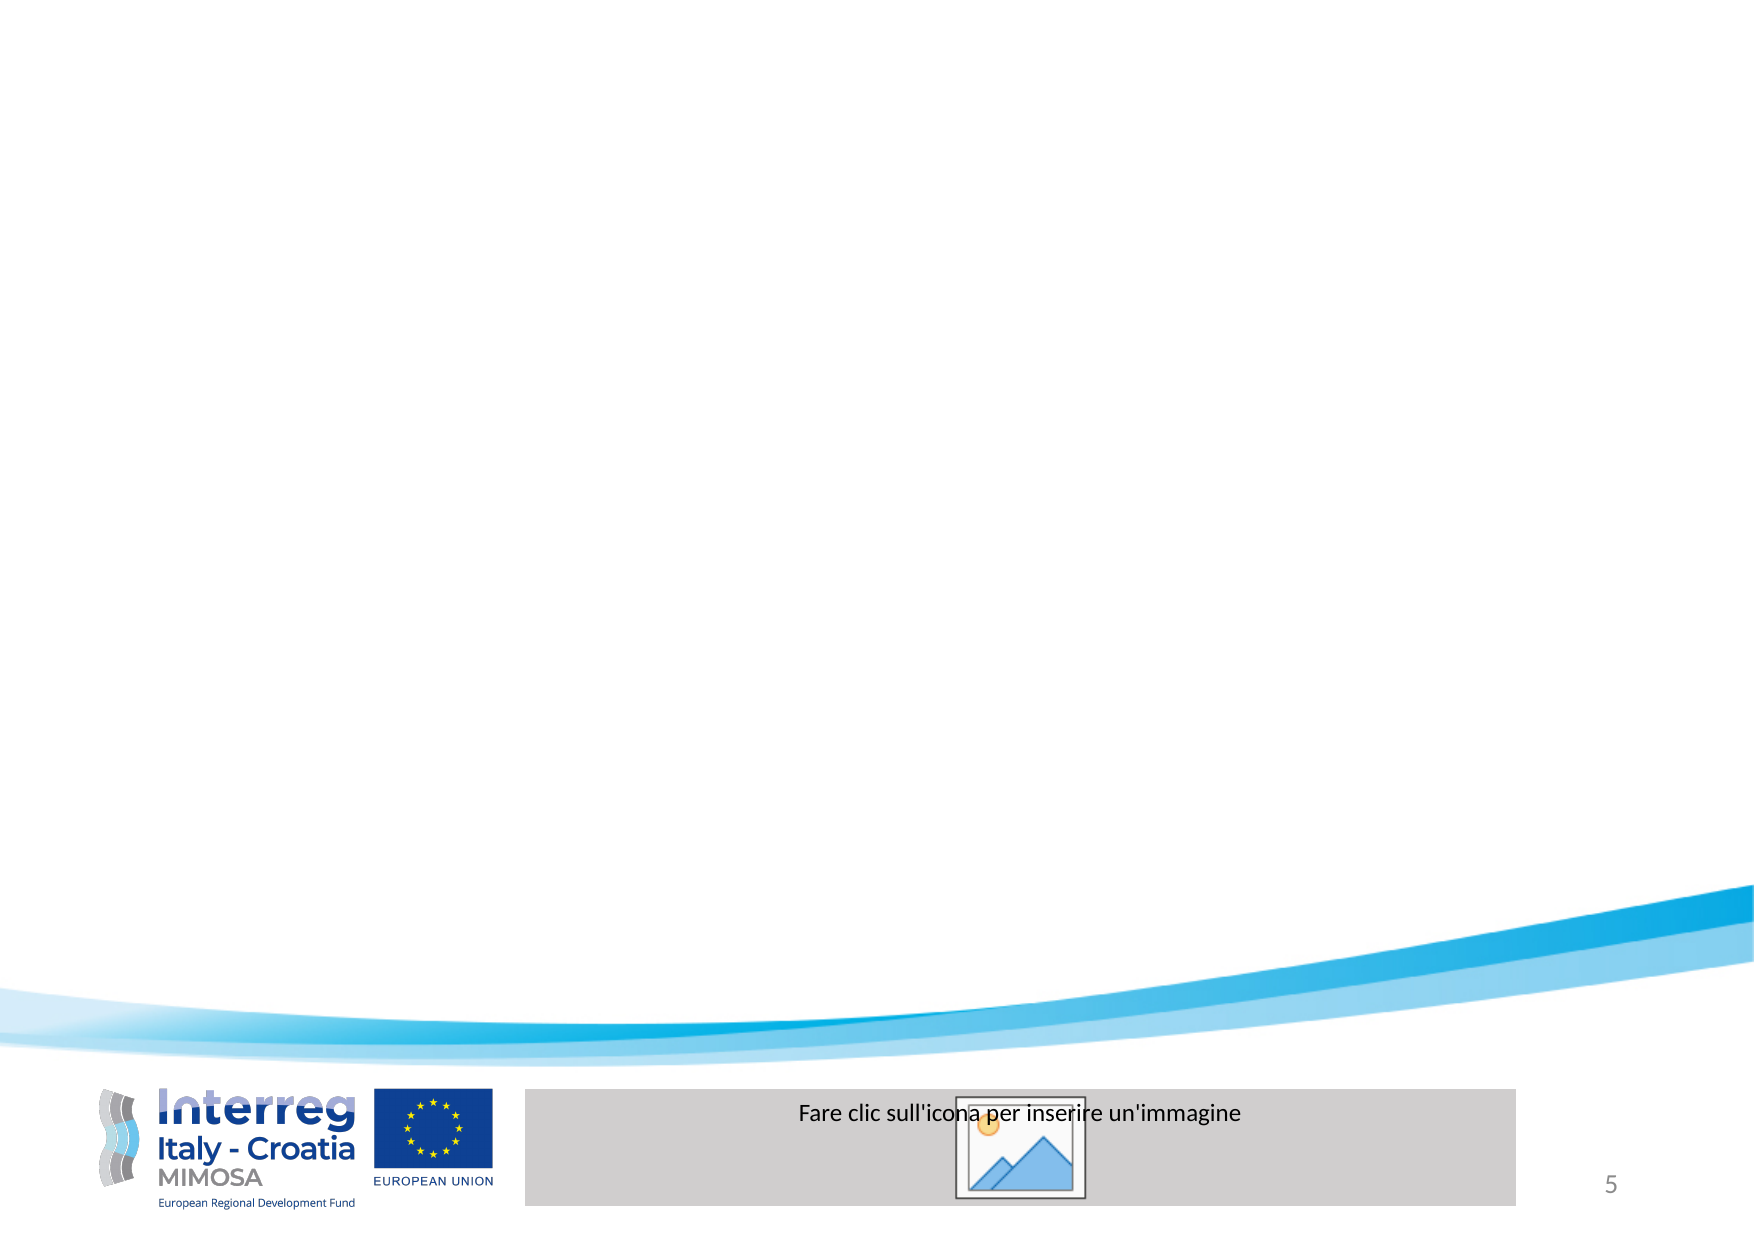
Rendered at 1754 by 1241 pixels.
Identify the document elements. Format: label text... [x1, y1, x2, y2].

slide_number 5 [1526, 1149, 1634, 1216]
picture [0, 884, 1754, 1220]
